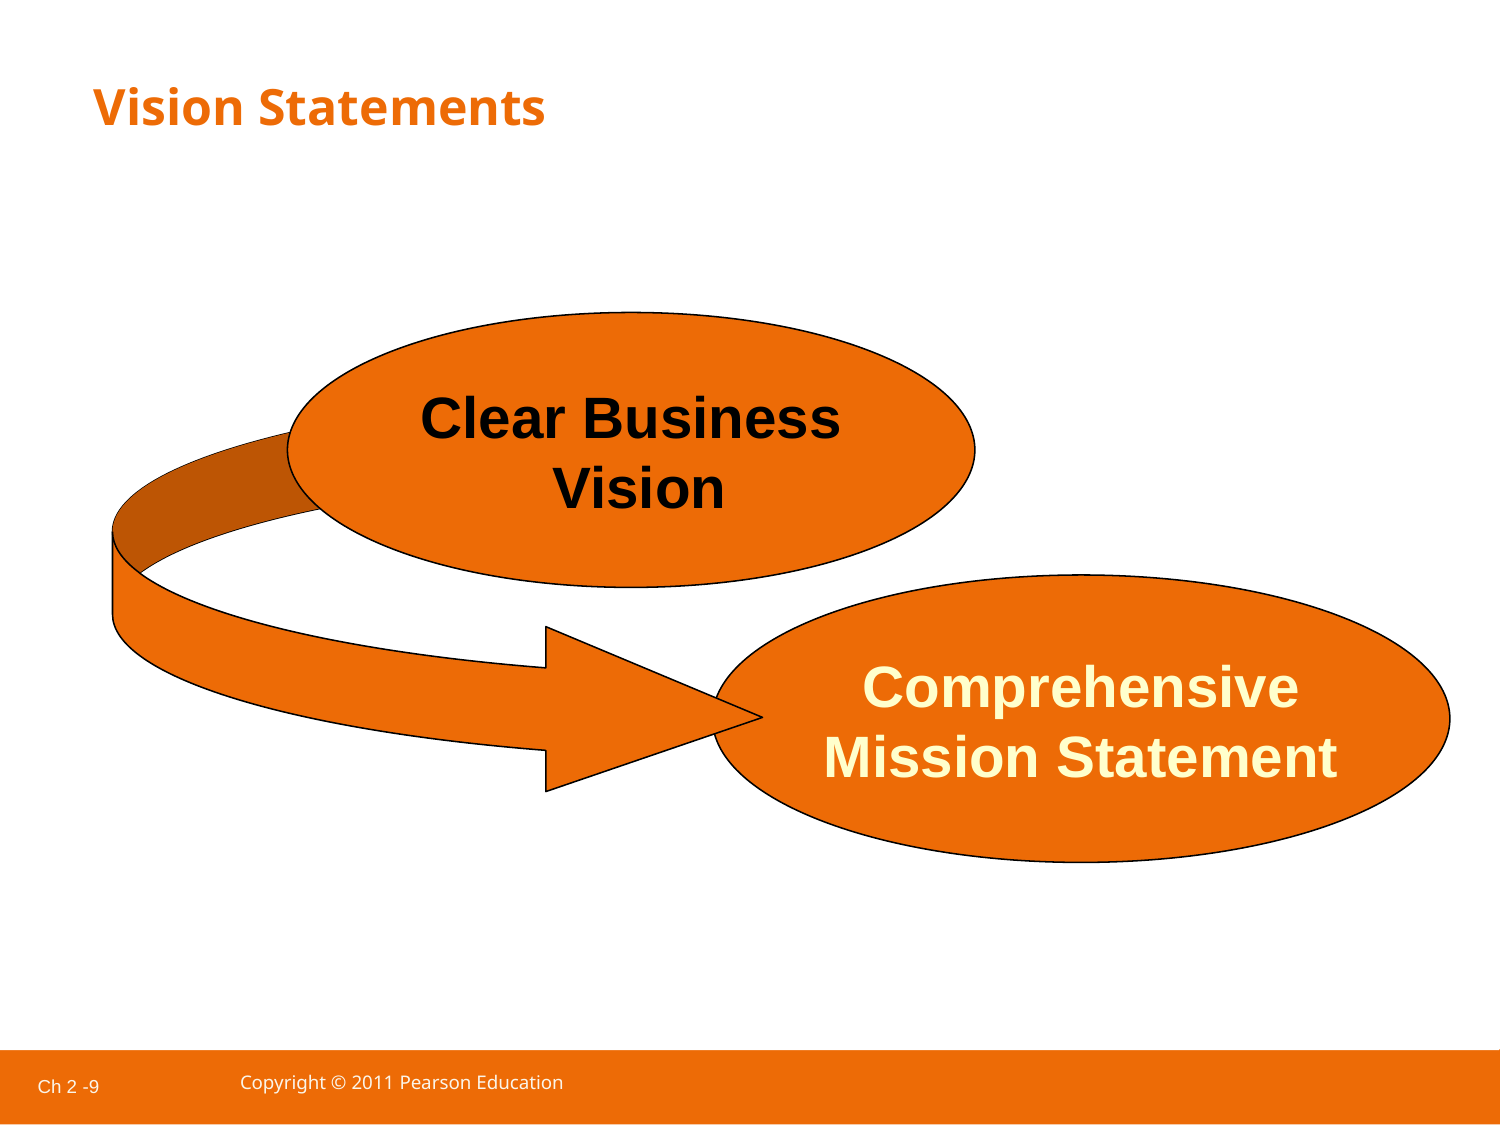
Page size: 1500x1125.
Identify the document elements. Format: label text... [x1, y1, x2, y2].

text_box Ch 2 -9 [37, 1074, 196, 1098]
text_box Copyright © 2011 Pearson Education [233, 1070, 697, 1093]
text_box Vision Statements [87, 74, 1090, 136]
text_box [112, 387, 763, 792]
text_box [0, 1050, 1500, 1125]
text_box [287, 312, 976, 588]
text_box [712, 574, 1451, 863]
picture [1248, 1042, 1500, 1124]
